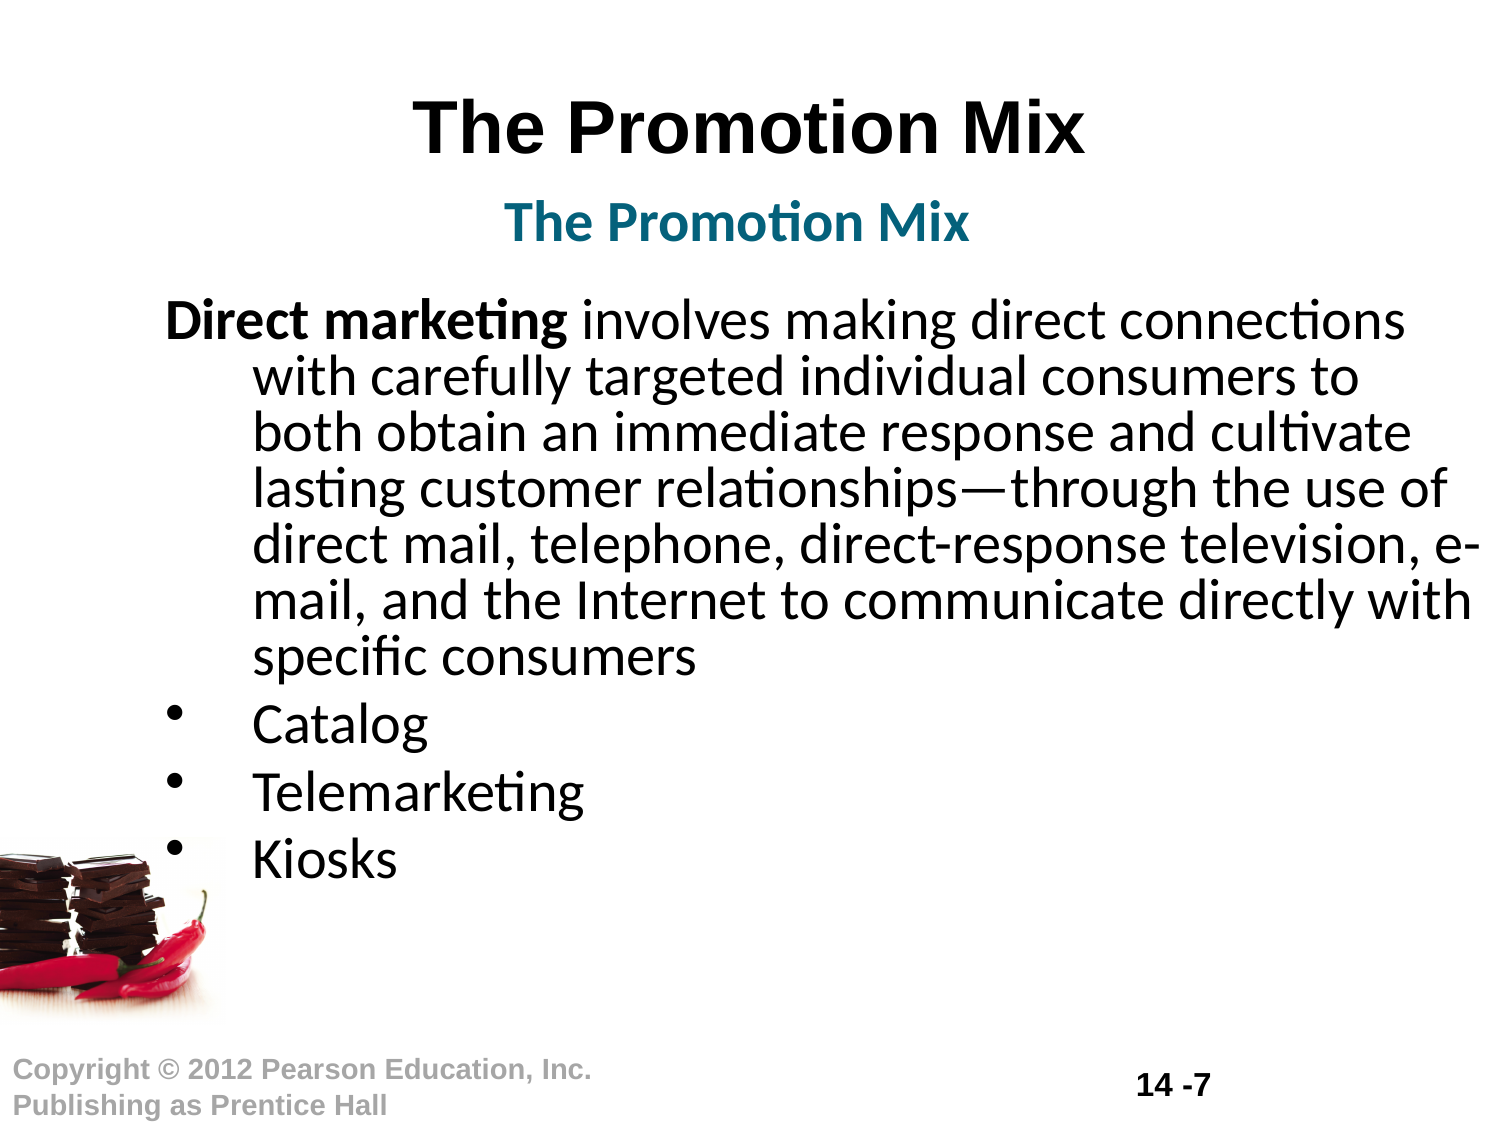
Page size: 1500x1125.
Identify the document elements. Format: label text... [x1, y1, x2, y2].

list Direct marketing involves making direct connections with carefully targeted individual consumers to both obtain an immediate response and cultivate lasting customer relationships—through the use of direct mail, telephone, direct-response television, e-mail, and the Internet to communicate directly with specific consumers Catalog Telemarketing Kiosks [149, 287, 1500, 1013]
list The Promotion Mix [149, 187, 1326, 251]
title The Promotion Mix [112, 37, 1388, 226]
picture [0, 837, 226, 1025]
